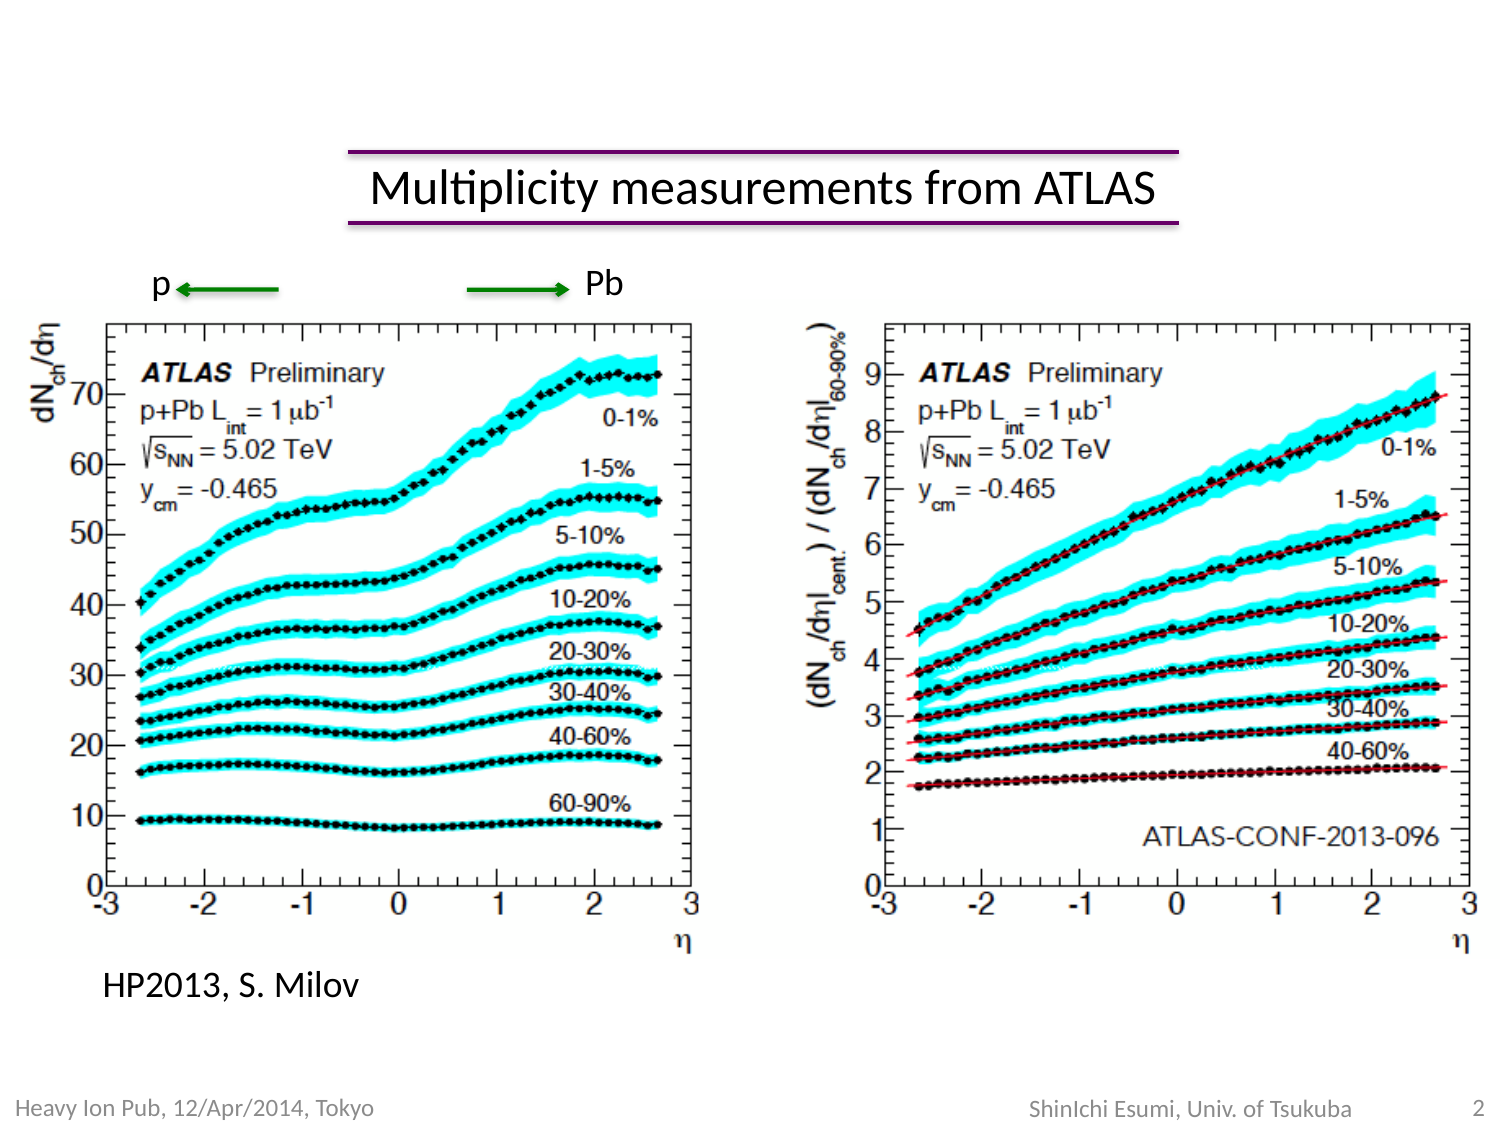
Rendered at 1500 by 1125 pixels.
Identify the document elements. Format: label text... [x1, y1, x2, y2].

text_box HP2013, S. Milov [87, 966, 375, 1013]
picture [0, 298, 1500, 959]
text_box p [136, 250, 187, 297]
slide_number Heavy Ion Pub, 12/Apr/2014, Tokyo [0, 1087, 405, 1125]
text_box Multiplicity measurements from ATLAS [354, 162, 1172, 219]
slide_number 2 [1402, 1087, 1500, 1125]
footer ShinIchi Esumi, Univ. of Tsukuba [1001, 1087, 1381, 1125]
text_box Pb [570, 250, 639, 297]
